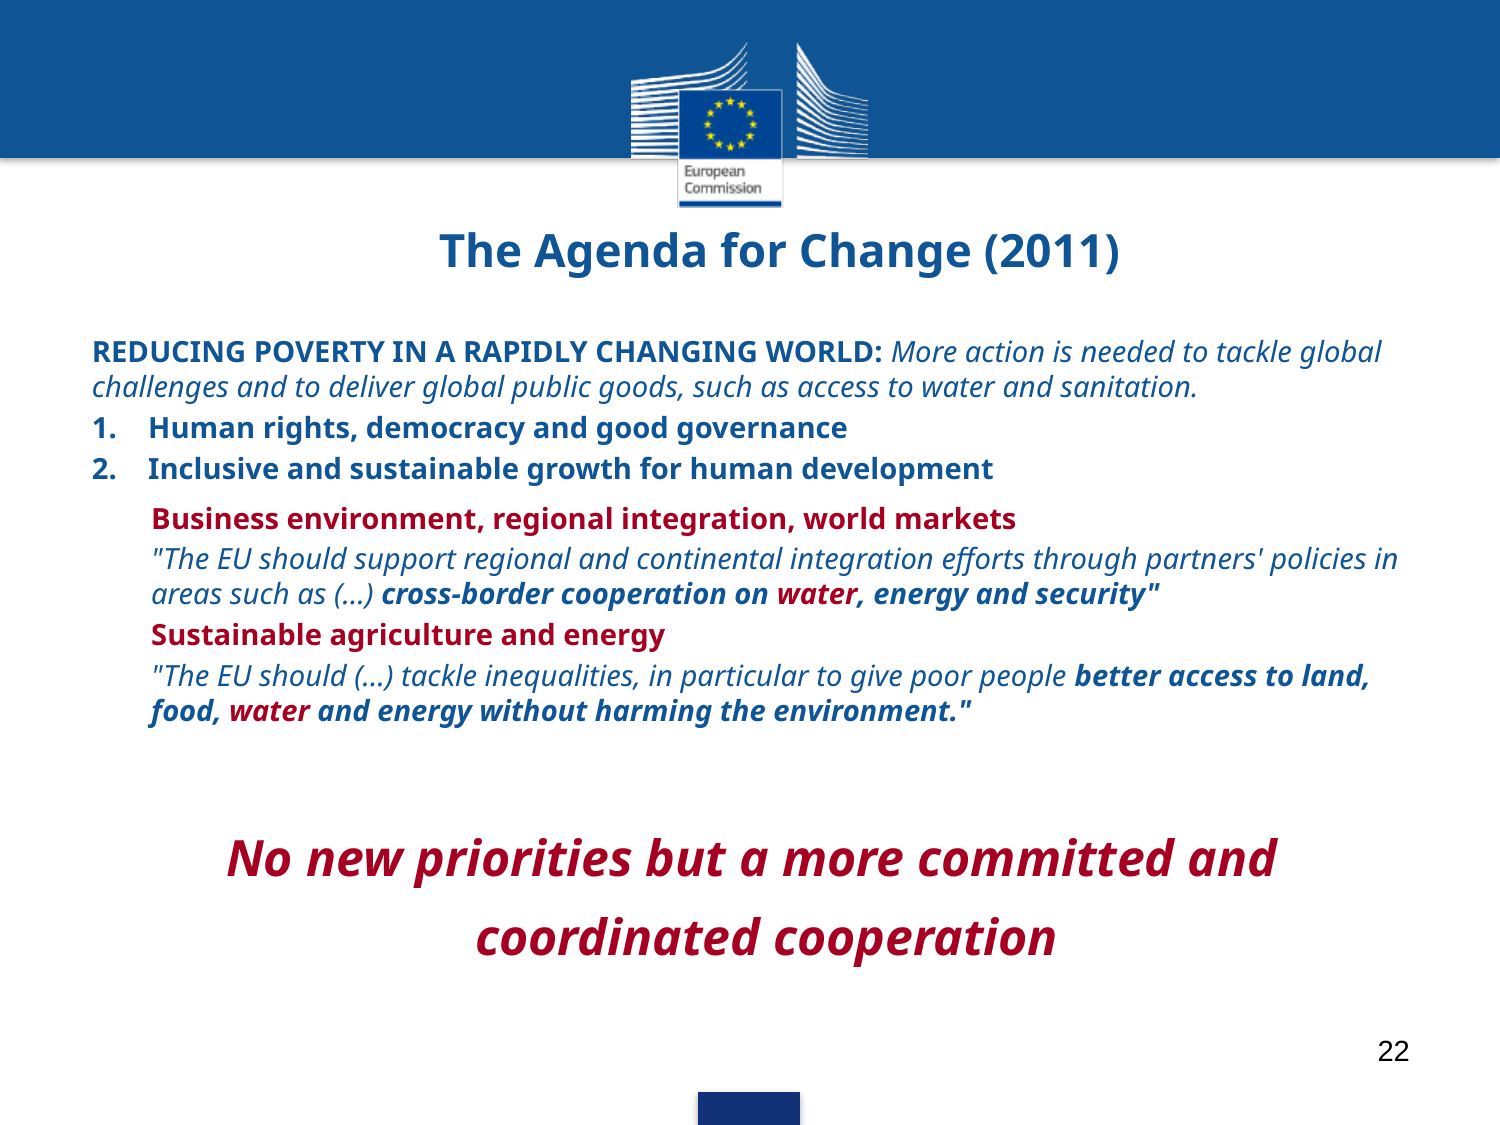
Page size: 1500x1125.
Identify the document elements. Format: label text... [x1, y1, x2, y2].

slide_number 22 [1074, 1024, 1425, 1103]
title The Agenda for Change (2011) [64, 160, 1415, 338]
list REDUCING POVERTY IN A RAPIDLY CHANGING WORLD: More action is needed to tackle global challenges and to deliver global public goods, such as access to water and sanitation. Human rights, democracy and good governance Inclusive and sustainable growth for human development Business environment, regional integration, world markets "The EU should support regional and continental integration efforts through partners' policies in areas such as (…) cross-border cooperation on water, energy and security" Sustainable agriculture and energy "The EU should (…) tackle inequalities, in particular to give poor people better access to land, food, water and energy without harming the environment." No new priorities but a more committed and coordinated cooperation [76, 326, 1427, 1047]
picture [631, 42, 868, 160]
